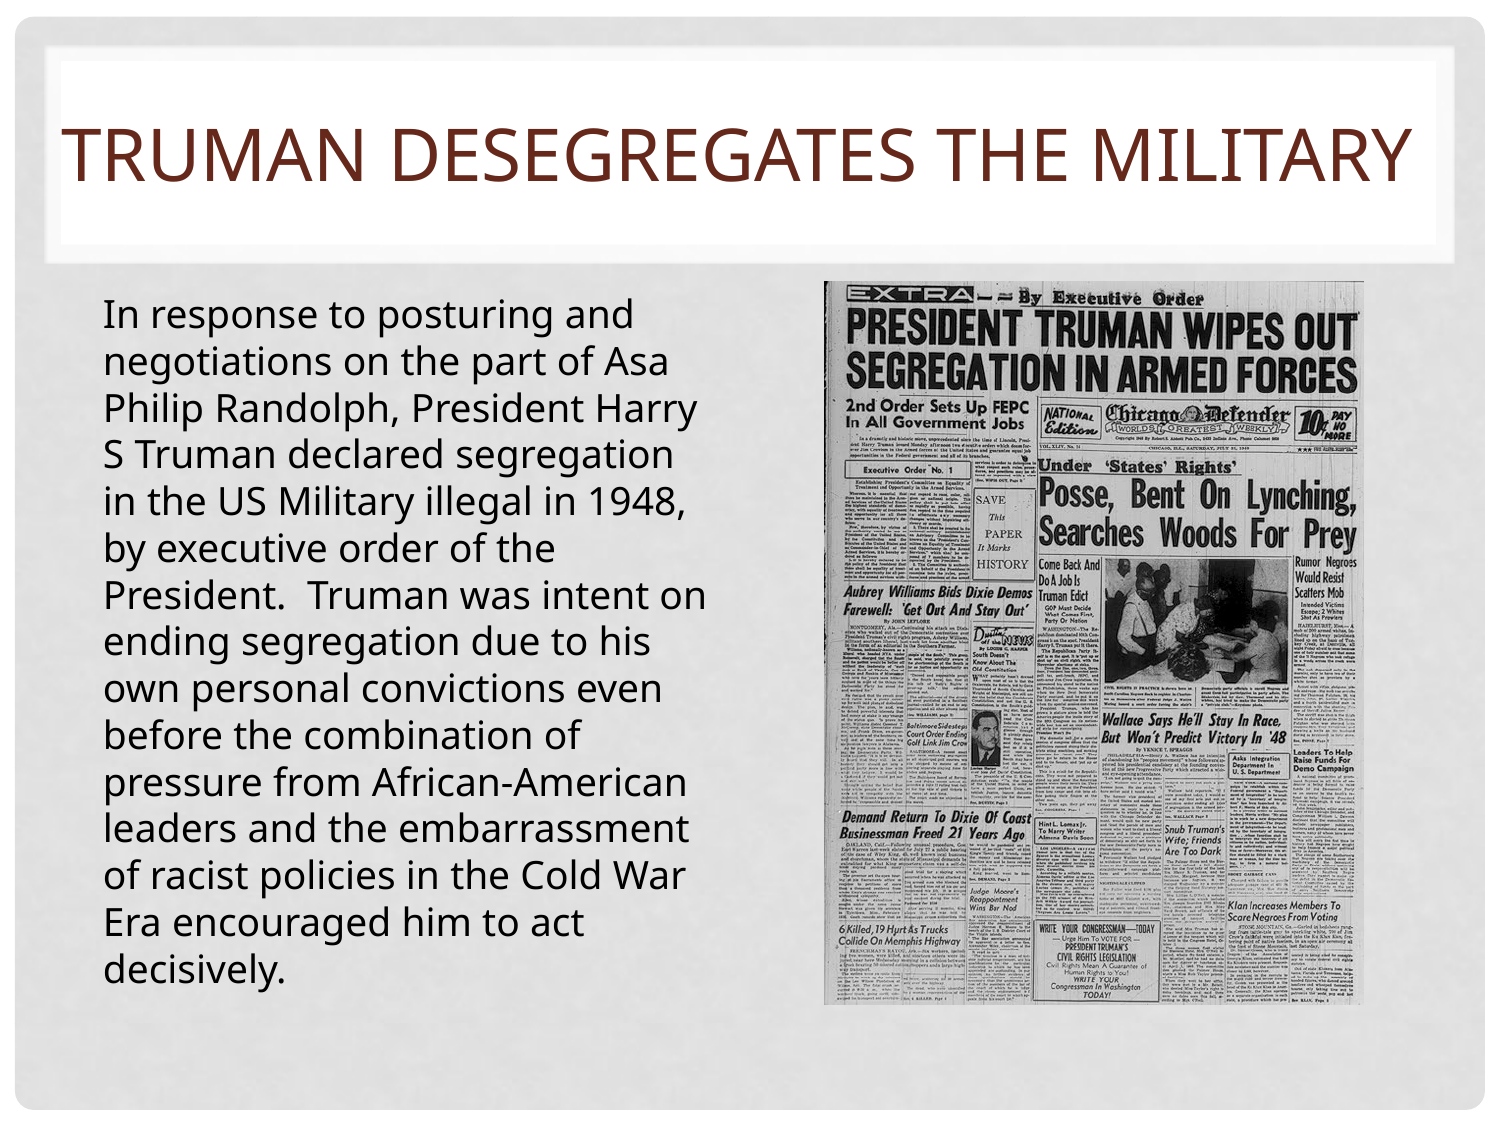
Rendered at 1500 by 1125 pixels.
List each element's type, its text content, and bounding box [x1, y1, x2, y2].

title Truman desegregates the military [37, 66, 1438, 238]
list In response to posturing and negotiations on the part of Asa Philip Randolph, President Harry S Truman declared segregation in the US Military illegal in 1948, by executive order of the President. Truman was intent on ending segregation due to his own personal convictions even before the combination of pressure from African-American leaders and the embarrassment of racist policies in the Cold War Era encouraged him to act decisively. [69, 281, 733, 1005]
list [824, 281, 1364, 1006]
